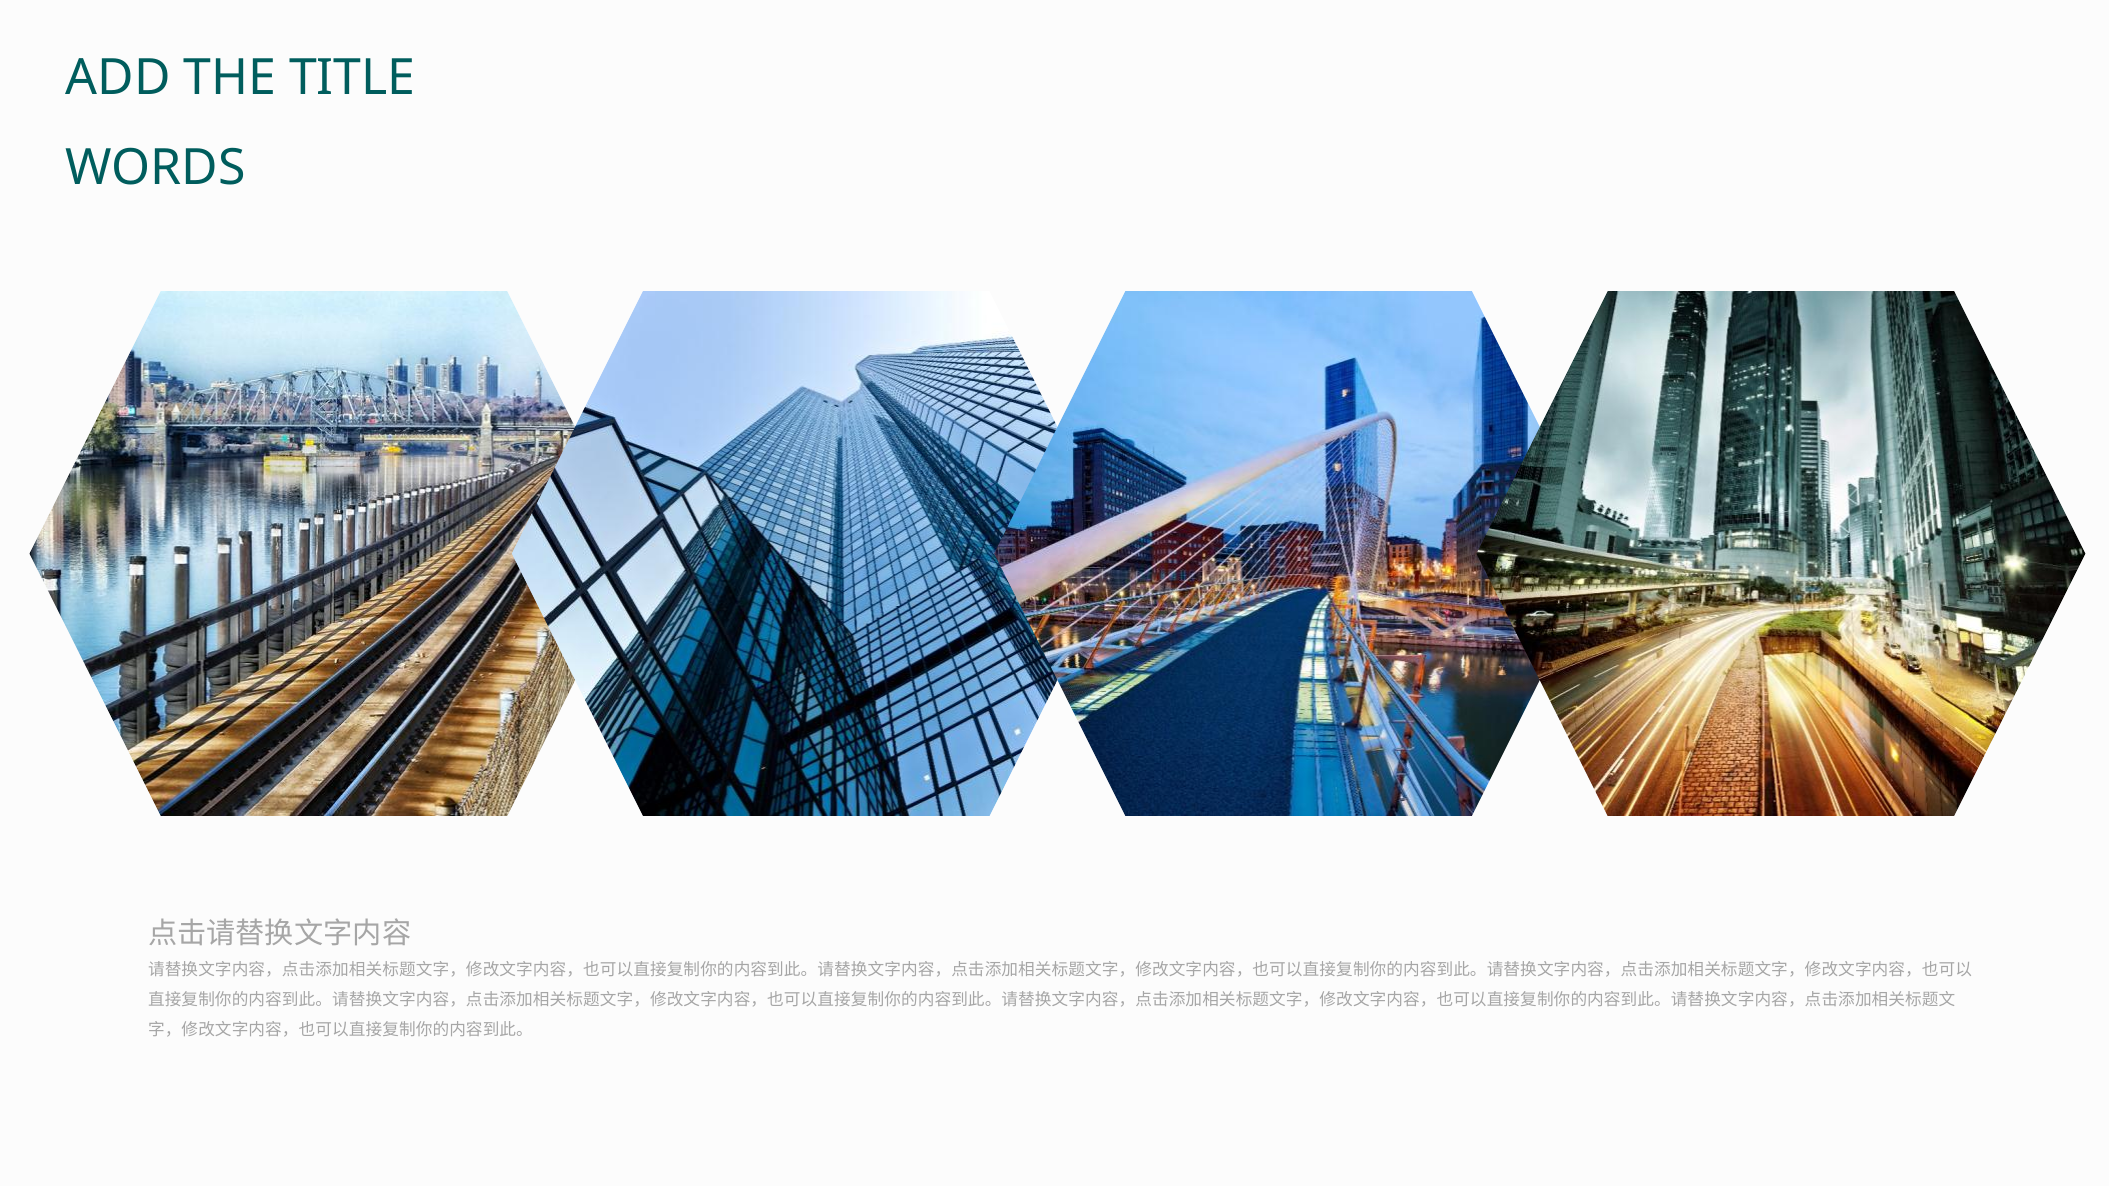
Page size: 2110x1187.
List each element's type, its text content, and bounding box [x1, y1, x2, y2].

text_box 点击请替换文字内容 请替换文字内容，点击添加相关标题文字，修改文字内容，也可以直接复制你的内容到此。请替换文字内容，点击添加相关标题文字，修改文字内容，也可以直接复制你的内容到此。请替换文字内容，点击添加相关标题文字，修改文字内容，也可以直接复制你的内容到此。请替换文字内容，点击添加相关标题文字，修改文字内容，也可以直接复制你的内容到此。请替换文字内容，点击添加相关标题文字，修改文字内容，也可以直接复制你的内容到此。请替换文字内容，点击添加相关标题文字，修改文字内容，也可以直接复制你的内容到此。 [133, 889, 1993, 1047]
text_box [28, 290, 575, 817]
text_box [1475, 290, 2087, 817]
text_box [993, 290, 1540, 817]
text_box ADD THE TITLE WORDS [50, 7, 583, 202]
text_box [510, 290, 1057, 817]
